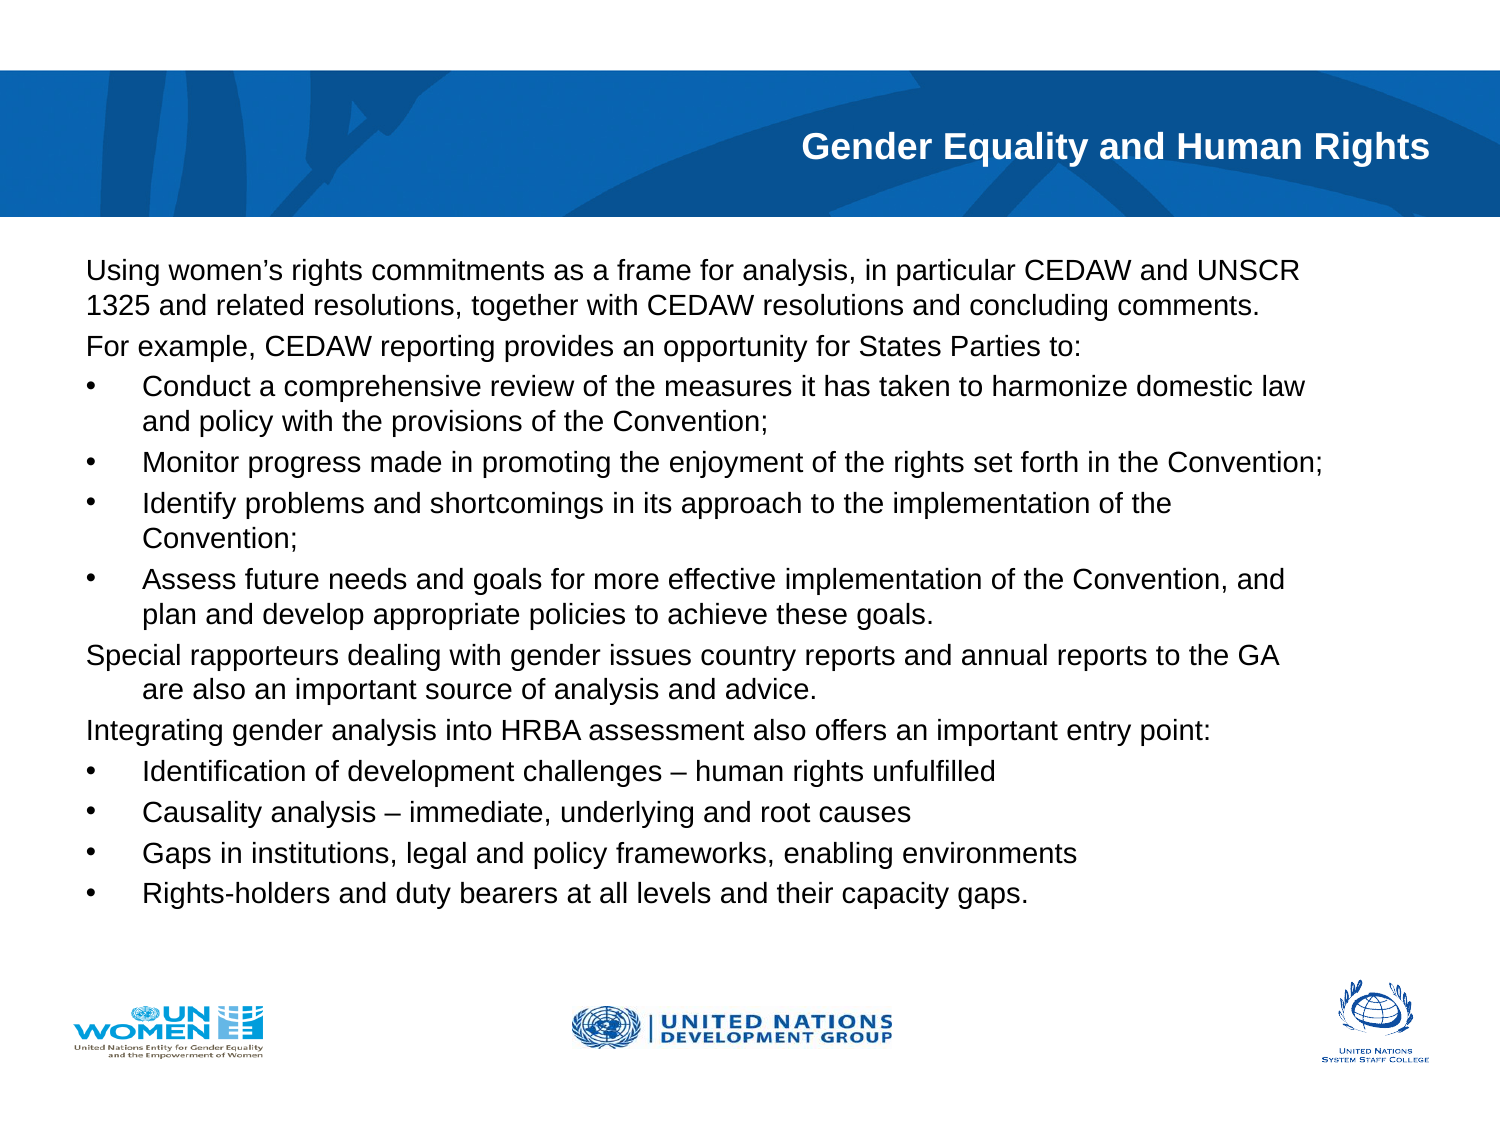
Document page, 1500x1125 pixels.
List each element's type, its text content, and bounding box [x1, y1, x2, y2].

picture [73, 1006, 263, 1059]
picture [572, 1006, 892, 1049]
picture [194, 1006, 204, 1013]
title Gender Equality and Human Rights [171, 94, 1447, 195]
picture [1322, 979, 1429, 1063]
list Using women’s rights commitments as a frame for analysis, in particular CEDAW and UNSCR 1325 and related resolutions, together with CEDAW resolutions and concluding comments. For example, CEDAW reporting provides an opportunity for States Parties to: Conduct a comprehensive review of the measures it has taken to harmonize domestic law and policy with the provisions of the Convention; Monitor progress made in promoting the enjoyment of the rights set forth in the Convention; Identify problems and shortcomings in its approach to the implementation of the Convention; Assess future needs and goals for more effective implementation of the Convention, and plan and develop appropriate policies to achieve these goals. Special rapporteurs dealing with gender issues country reports and annual reports to the GA are also an important source of analysis and advice. Integrating gender analysis into HRBA assessment also offers an important entry point: Identification of development challenges – human rights unfulfilled Causality analysis – immediate, underlying and root causes Gaps in institutions, legal and policy frameworks, enabling environments Rights-holders and duty bearers at all levels and their capacity gaps. [70, 243, 1341, 988]
picture [0, 70, 1500, 217]
picture [170, 1006, 179, 1018]
